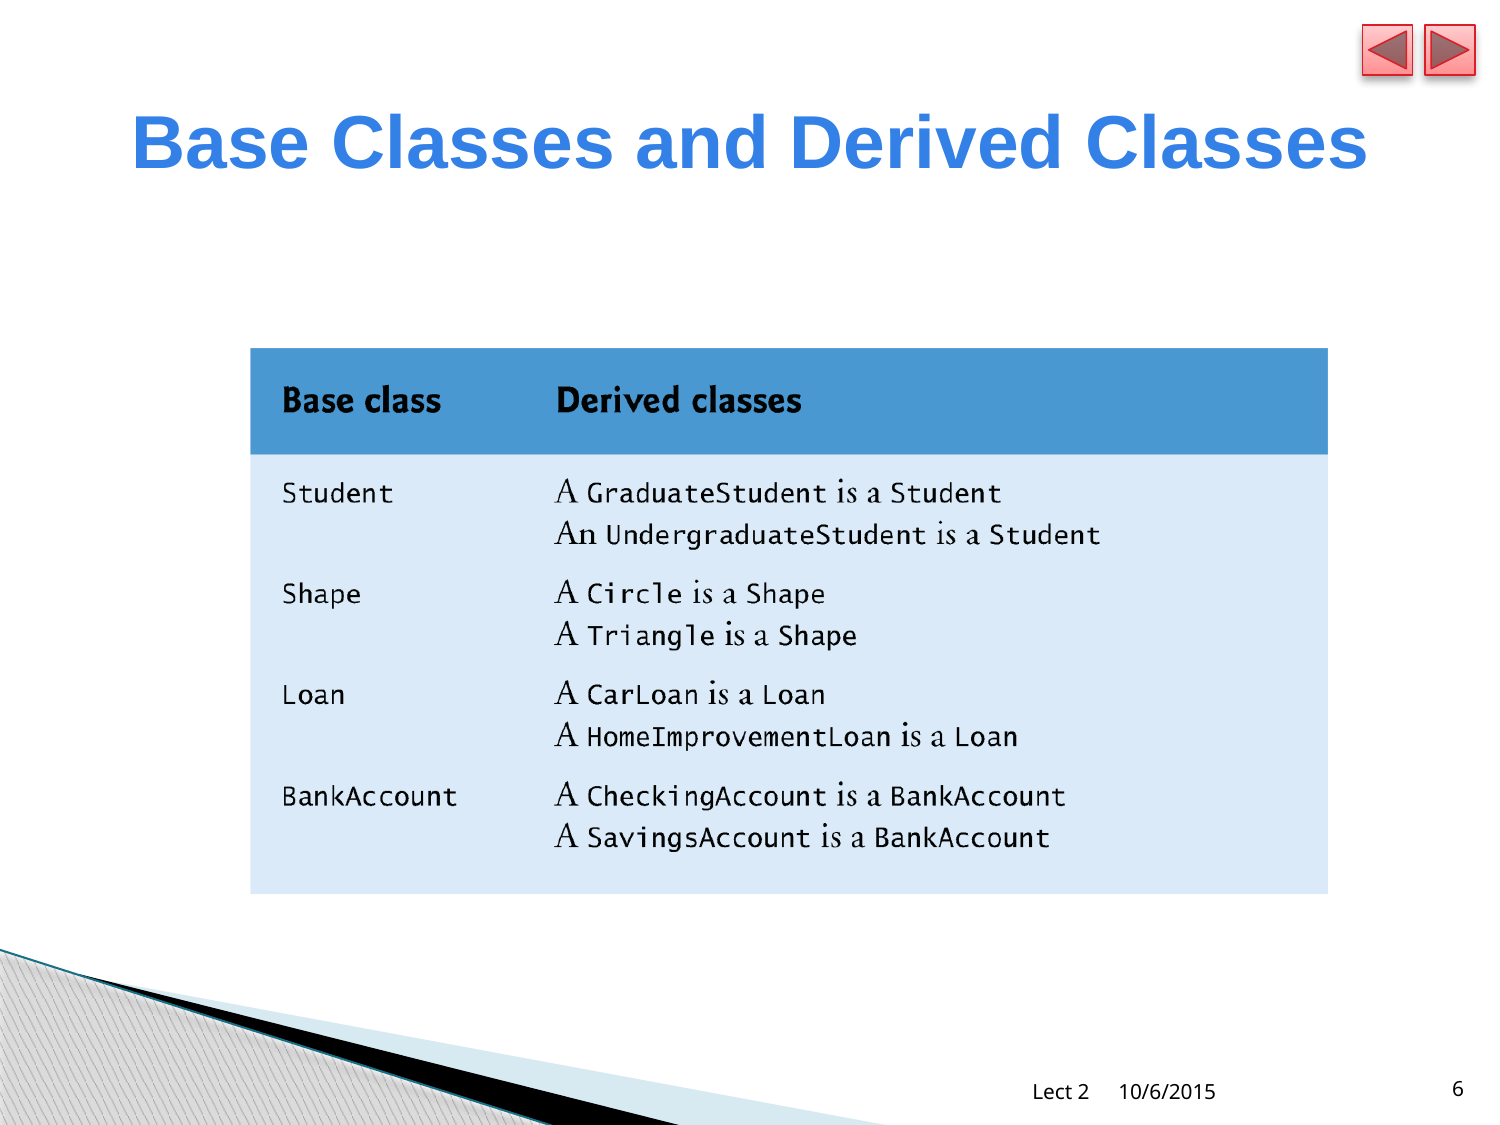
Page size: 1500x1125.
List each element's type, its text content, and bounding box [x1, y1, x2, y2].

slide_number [1105, 1051, 1418, 1112]
footer Lect 2 [650, 1051, 1105, 1112]
title Base Classes and Derived Classes [75, 45, 1425, 233]
picture [0, 256, 1393, 906]
slide_number 6 [1418, 1051, 1479, 1112]
